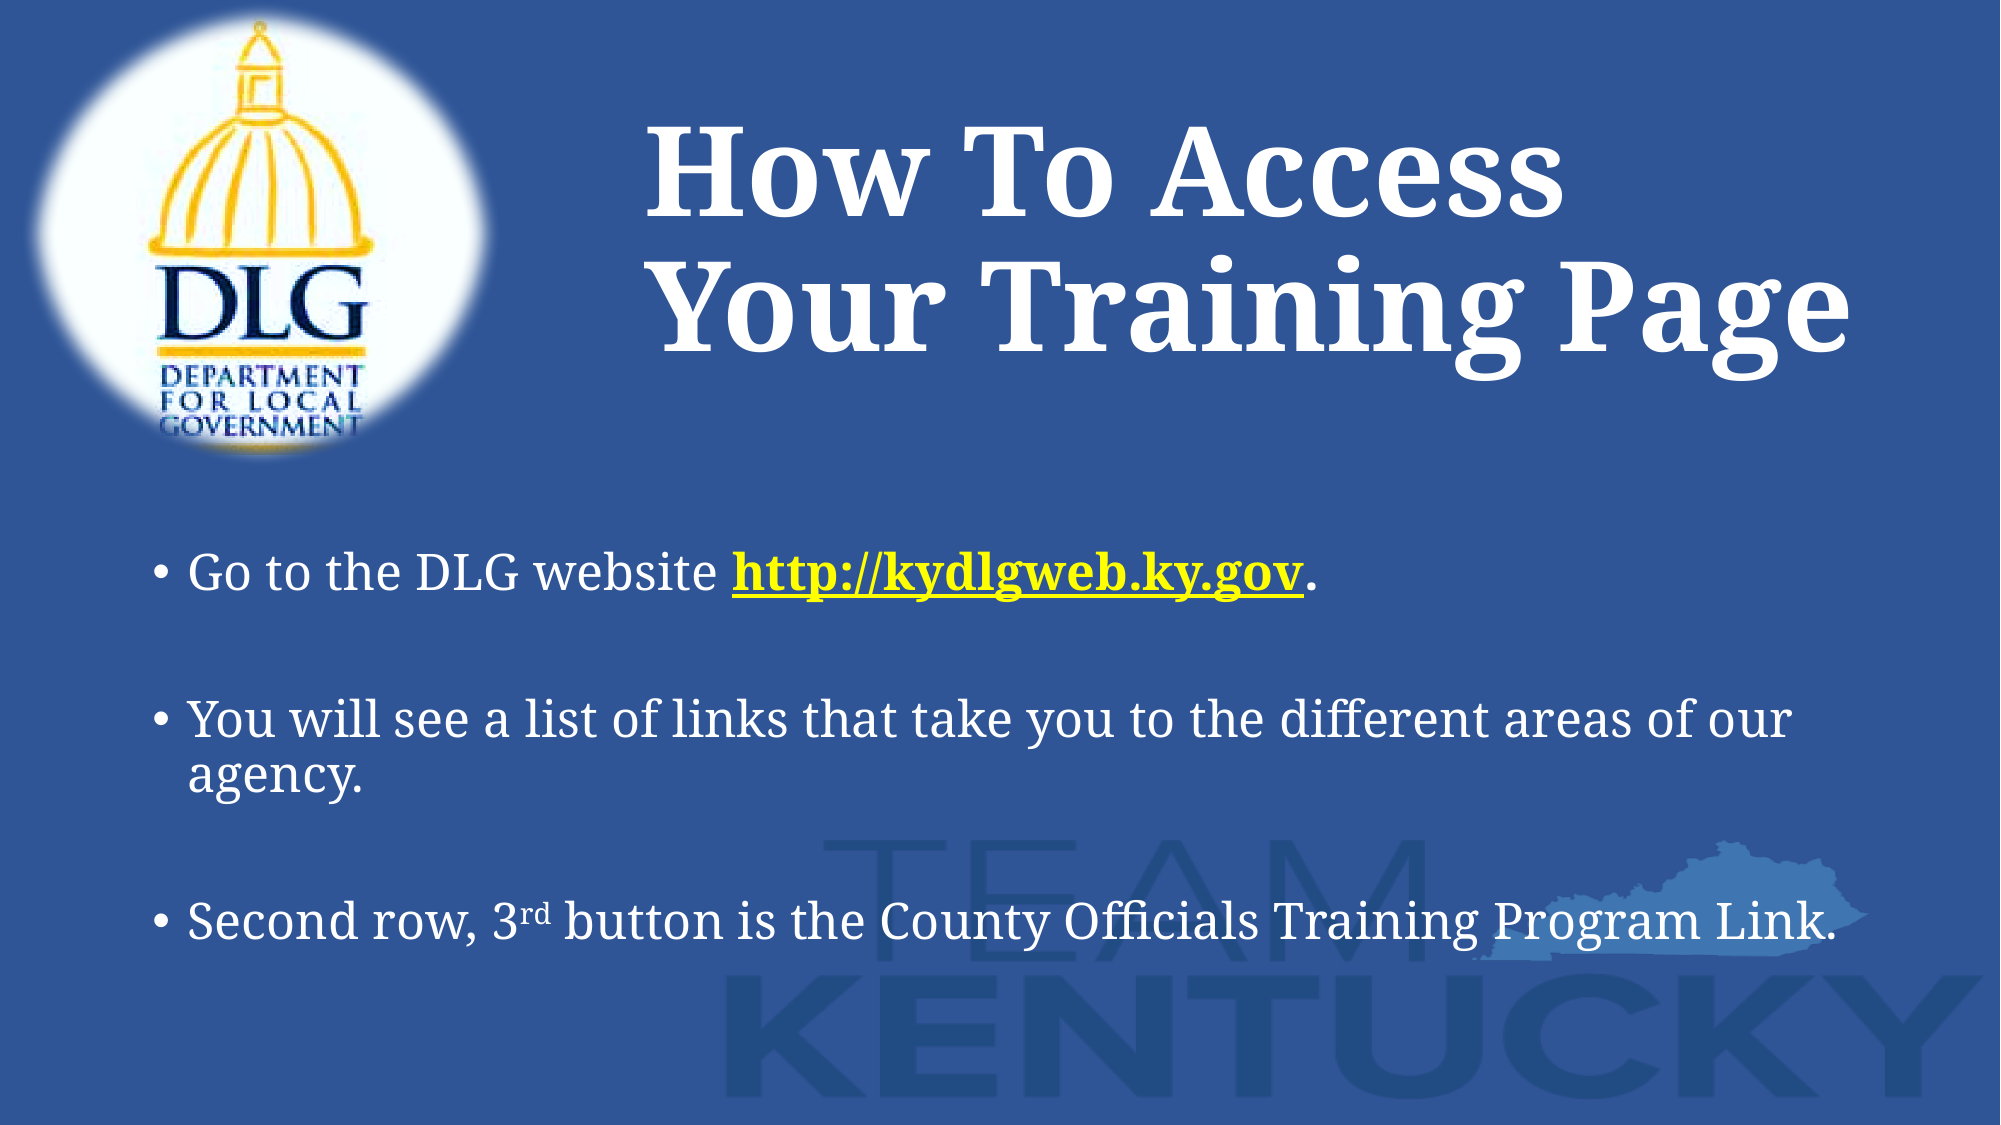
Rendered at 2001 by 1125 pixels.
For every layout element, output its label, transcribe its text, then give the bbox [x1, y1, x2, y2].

picture [41, 21, 481, 402]
title How To Access Your Training Page [629, 0, 1912, 218]
list Go to the DLG website http://kydlgweb.ky.gov. You will see a list of links that take you to the different areas of our agency. Second row, 3rd button is the County Officials Training Program Link. [137, 299, 1863, 1014]
